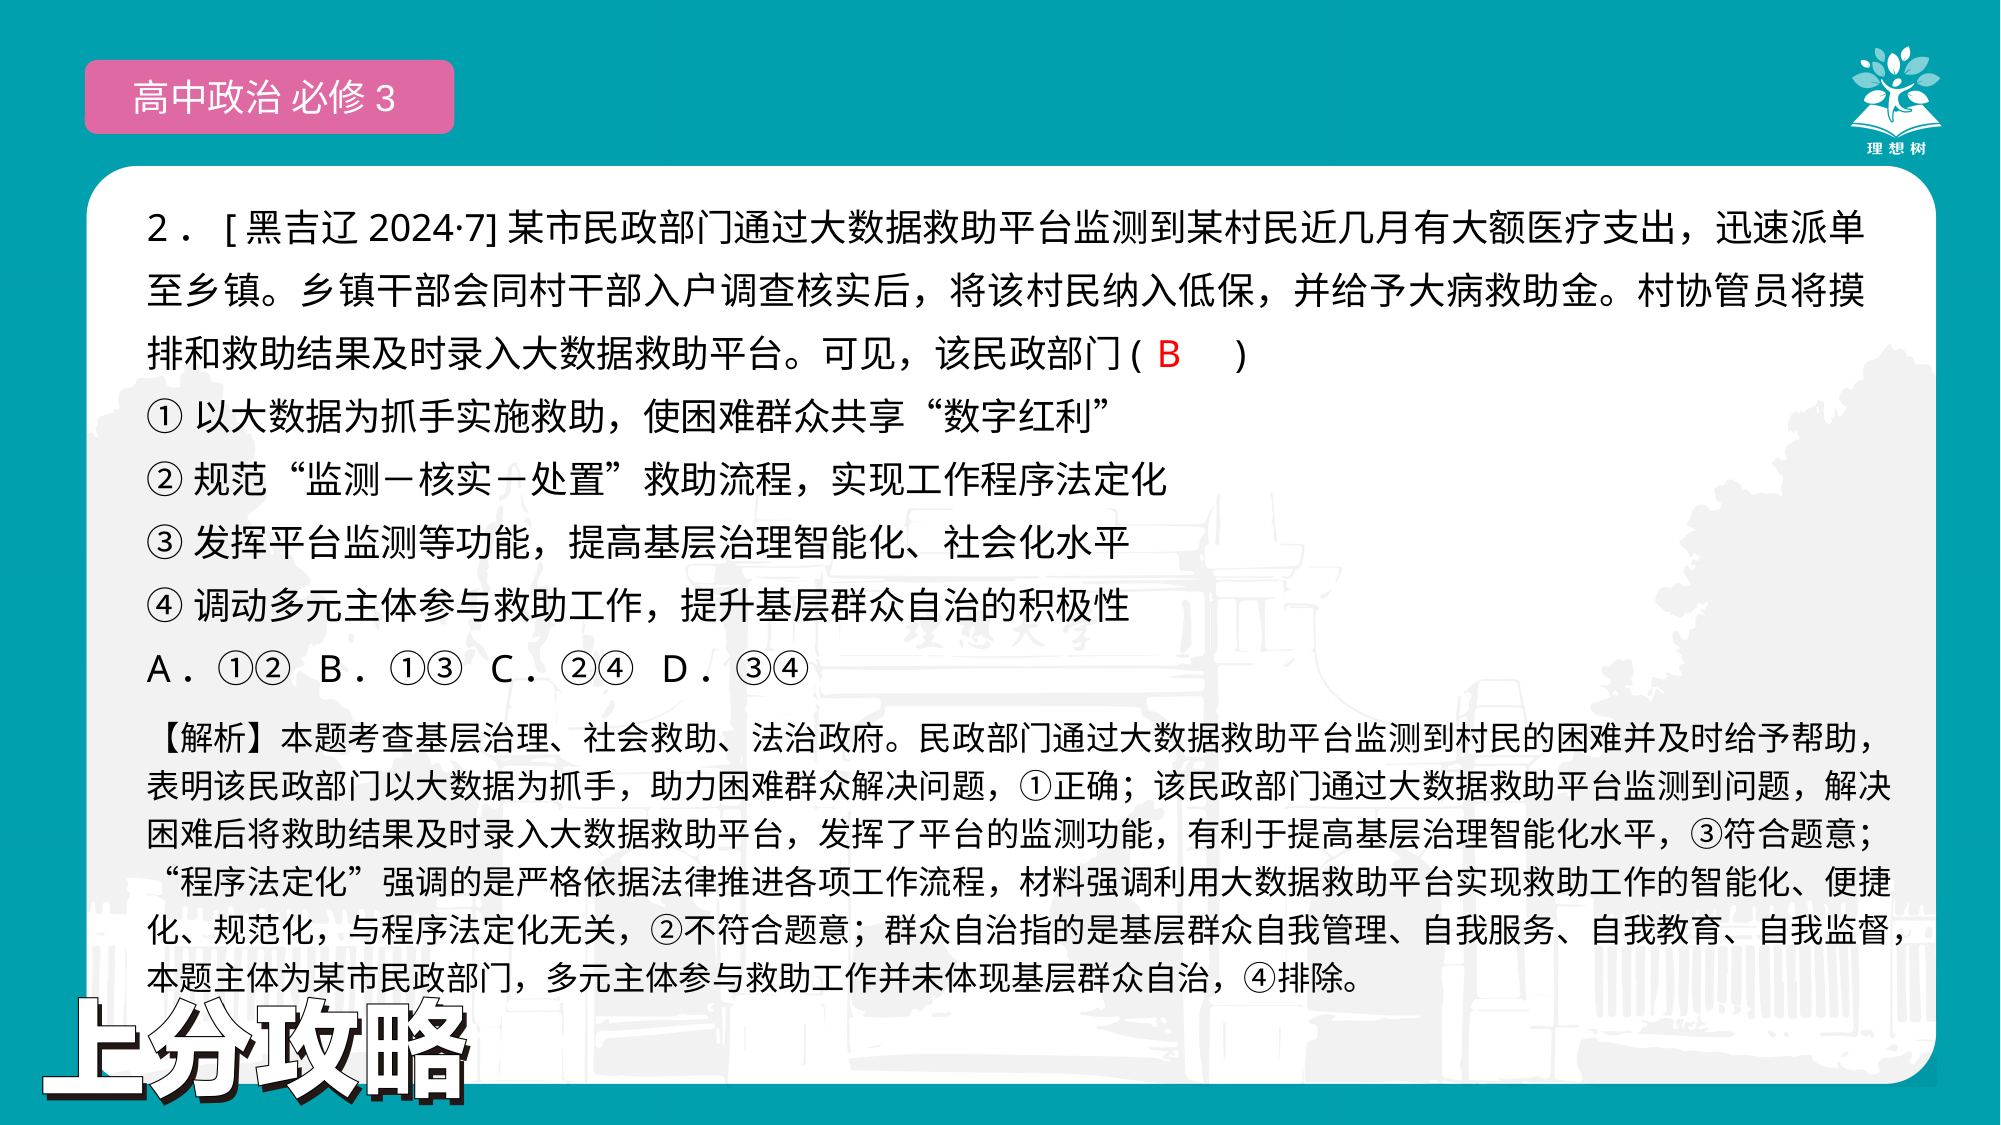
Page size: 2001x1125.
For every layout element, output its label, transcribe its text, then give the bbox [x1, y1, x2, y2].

picture [0, 0, 2001, 1125]
text_box 高中政治 必修3 [83, 58, 456, 135]
text_box 2．[黑吉辽2024·7]某市民政部门通过大数据救助平台监测到某村民近几月有大额医疗支出，迅速派单至乡镇。乡镇干部会同村干部入户调查核实后，将该村民纳入低保，并给予大病救助金。村协管员将摸排和救助结果及时录入大数据救助平台。可见，该民政部门( ) ①以大数据为抓手实施救助，使困难群众共享“数字红利” ②规范“监测－核实－处置”救助流程，实现工作程序法定化 ③发挥平台监测等功能，提高基层治理智能化、社会化水平 ④调动多元主体参与救助工作，提升基层群众自治的积极性 A．①② B．①③ C．②④ D．③④ [132, 178, 1881, 698]
text_box 【解析】本题考查基层治理、社会救助、法治政府。民政部门通过大数据救助平台监测到村民的困难并及时给予帮助，表明该民政部门以大数据为抓手，助力困难群众解决问题，①正确；该民政部门通过大数据救助平台监测到问题，解决困难后将救助结果及时录入大数据救助平台，发挥了平台的监测功能，有利于提高基层治理智能化水平，③符合题意；“程序法定化”强调的是严格依据法律推进各项工作流程，材料强调利用大数据救助平台实现救助工作的智能化、便捷化、规范化，与程序法定化无关，②不符合题意；群众自治指的是基层群众自我管理、自我服务、自我教育、自我监督，本题主体为某市民政部门，多元主体参与救助工作并未体现基层群众自治，④排除。 [132, 702, 1907, 1005]
text_box B [1132, 299, 1250, 383]
